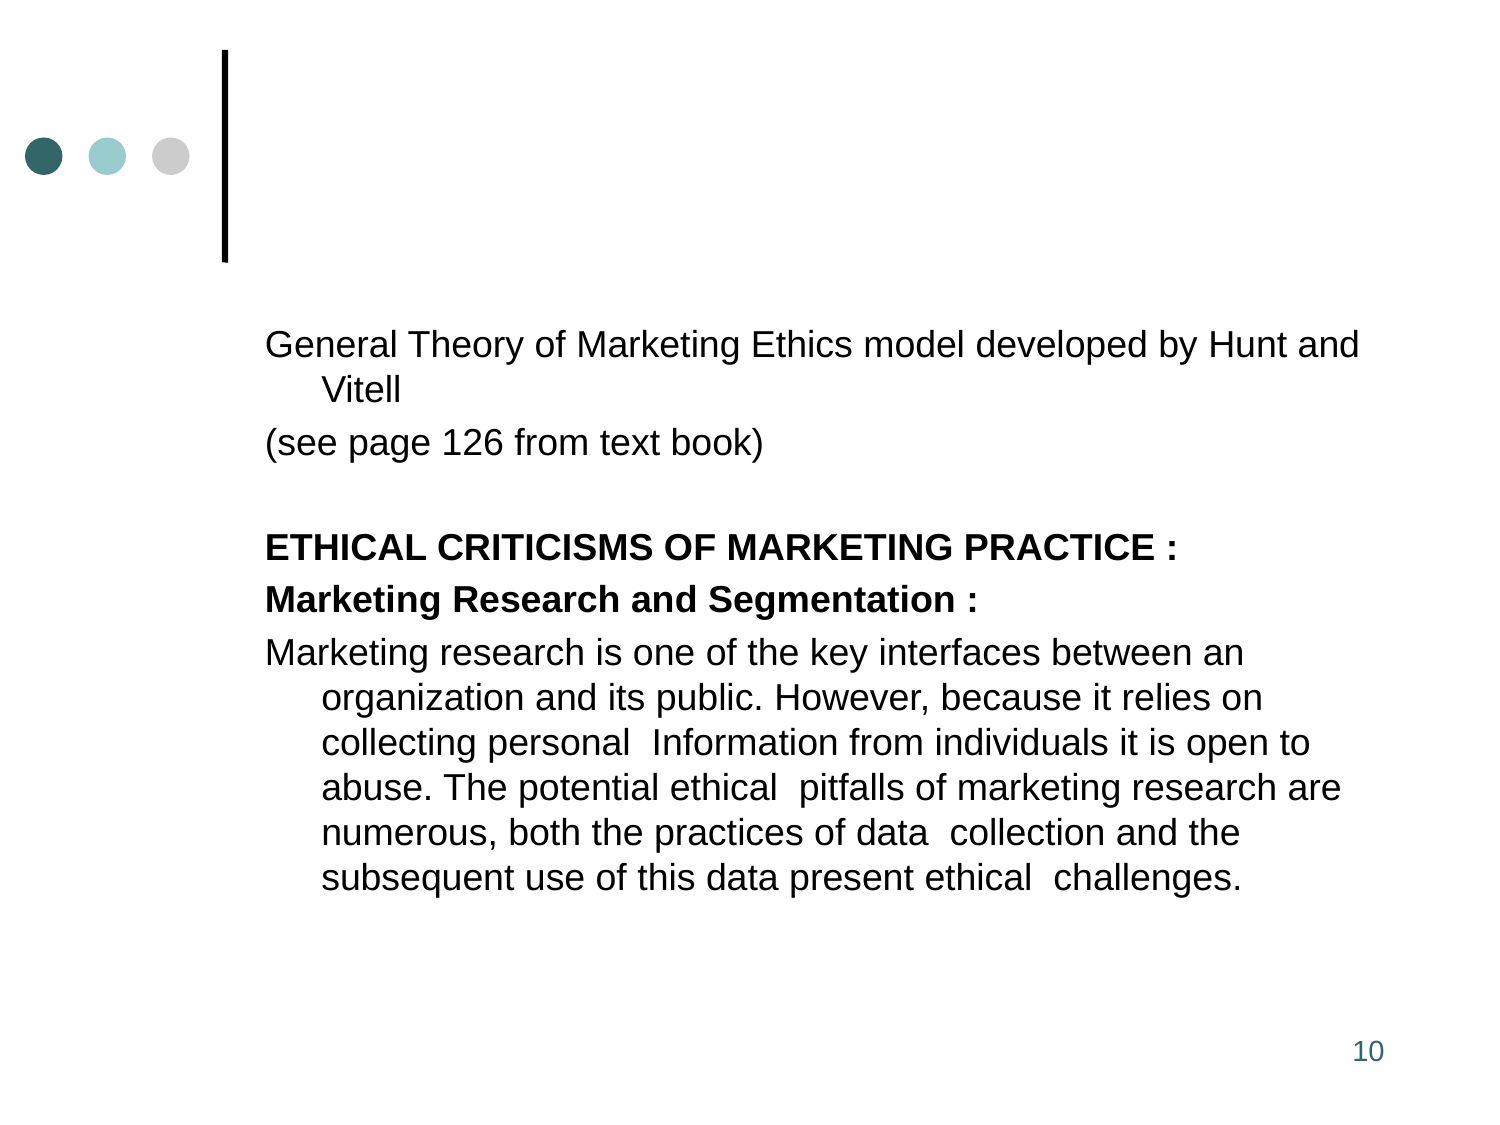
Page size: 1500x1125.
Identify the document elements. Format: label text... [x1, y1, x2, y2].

slide_number 10 [1187, 1025, 1400, 1100]
list General Theory of Marketing Ethics model developed by Hunt and Vitell (see page 126 from text book) ETHICAL CRITICISMS OF MARKETING PRACTICE : Marketing Research and Segmentation : Marketing research is one of the key interfaces between an organization and its public. However, because it relies on collecting personal Information from individuals it is open to abuse. The potential ethical pitfalls of marketing research are numerous, both the practices of data collection and the subsequent use of this data present ethical challenges. [249, 312, 1400, 988]
